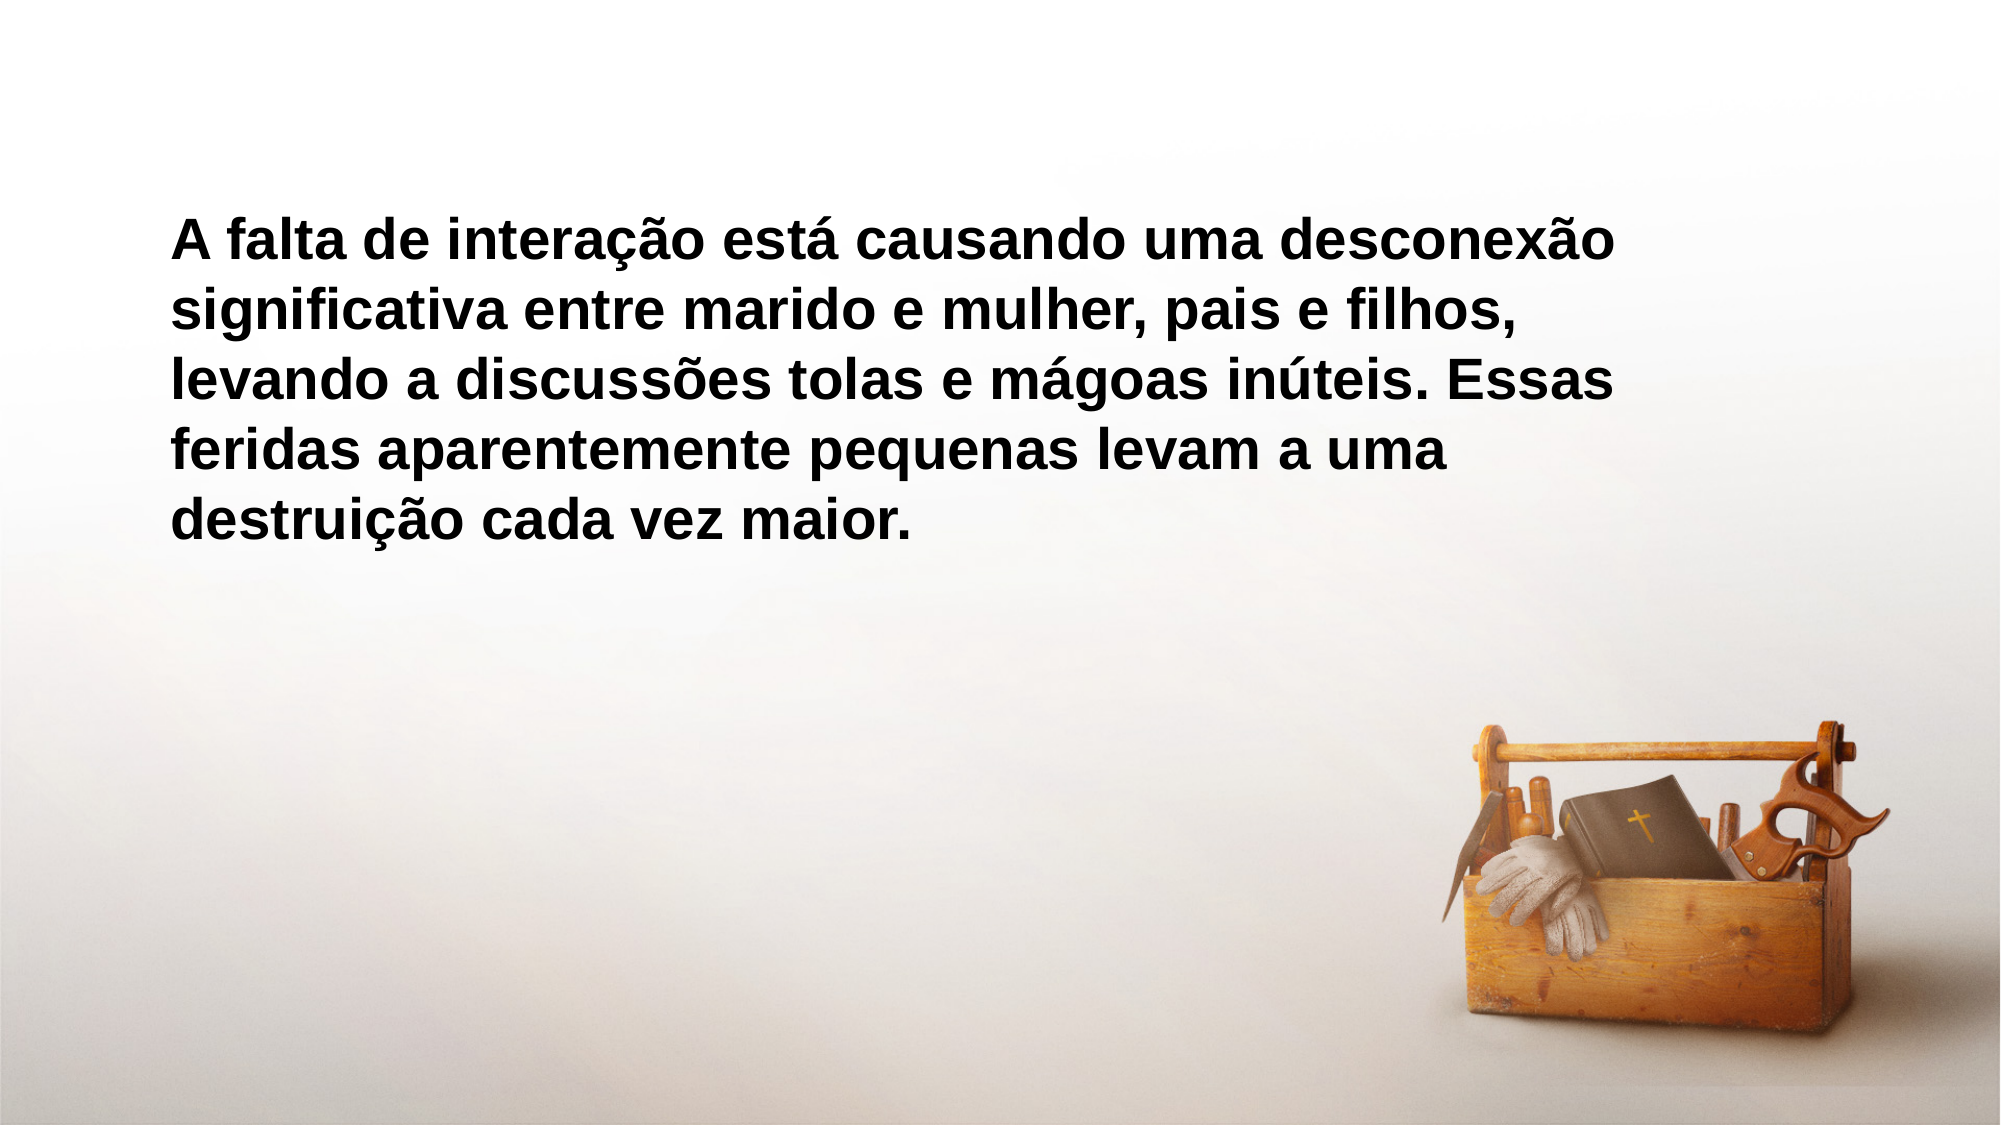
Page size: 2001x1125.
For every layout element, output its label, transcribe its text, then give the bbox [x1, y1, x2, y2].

picture [0, 0, 2001, 1125]
text_box A falta de interação está causando uma desconexão significativa entre marido e mulher, pais e filhos, levando a discussões tolas e mágoas inúteis. Essas feridas aparentemente pequenas levam a uma destruição cada vez maior. [155, 193, 1682, 559]
